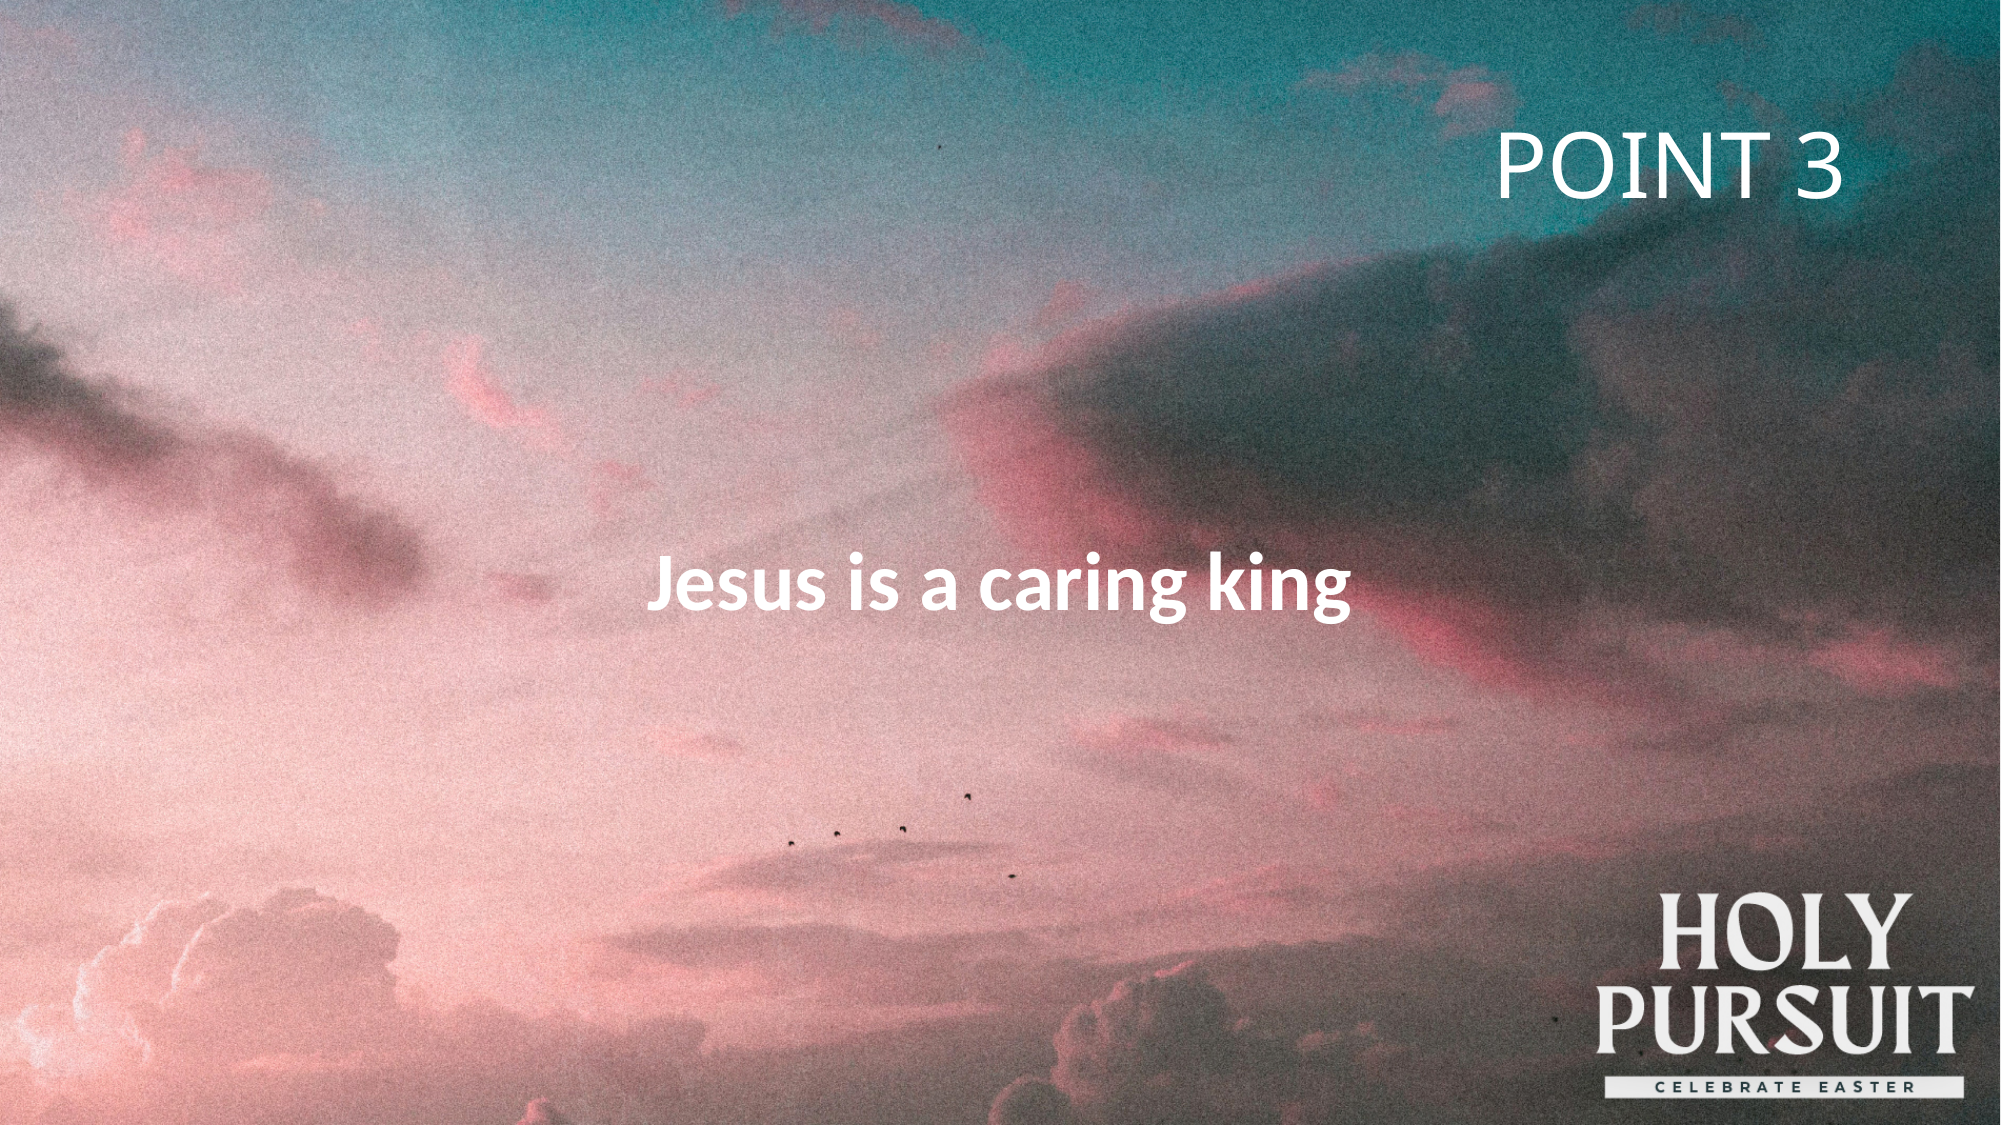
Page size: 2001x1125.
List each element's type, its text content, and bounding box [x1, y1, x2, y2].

list Jesus is a caring king [137, 299, 1863, 1014]
title POINT 3 [137, 59, 1863, 278]
picture [0, 0, 2001, 1125]
